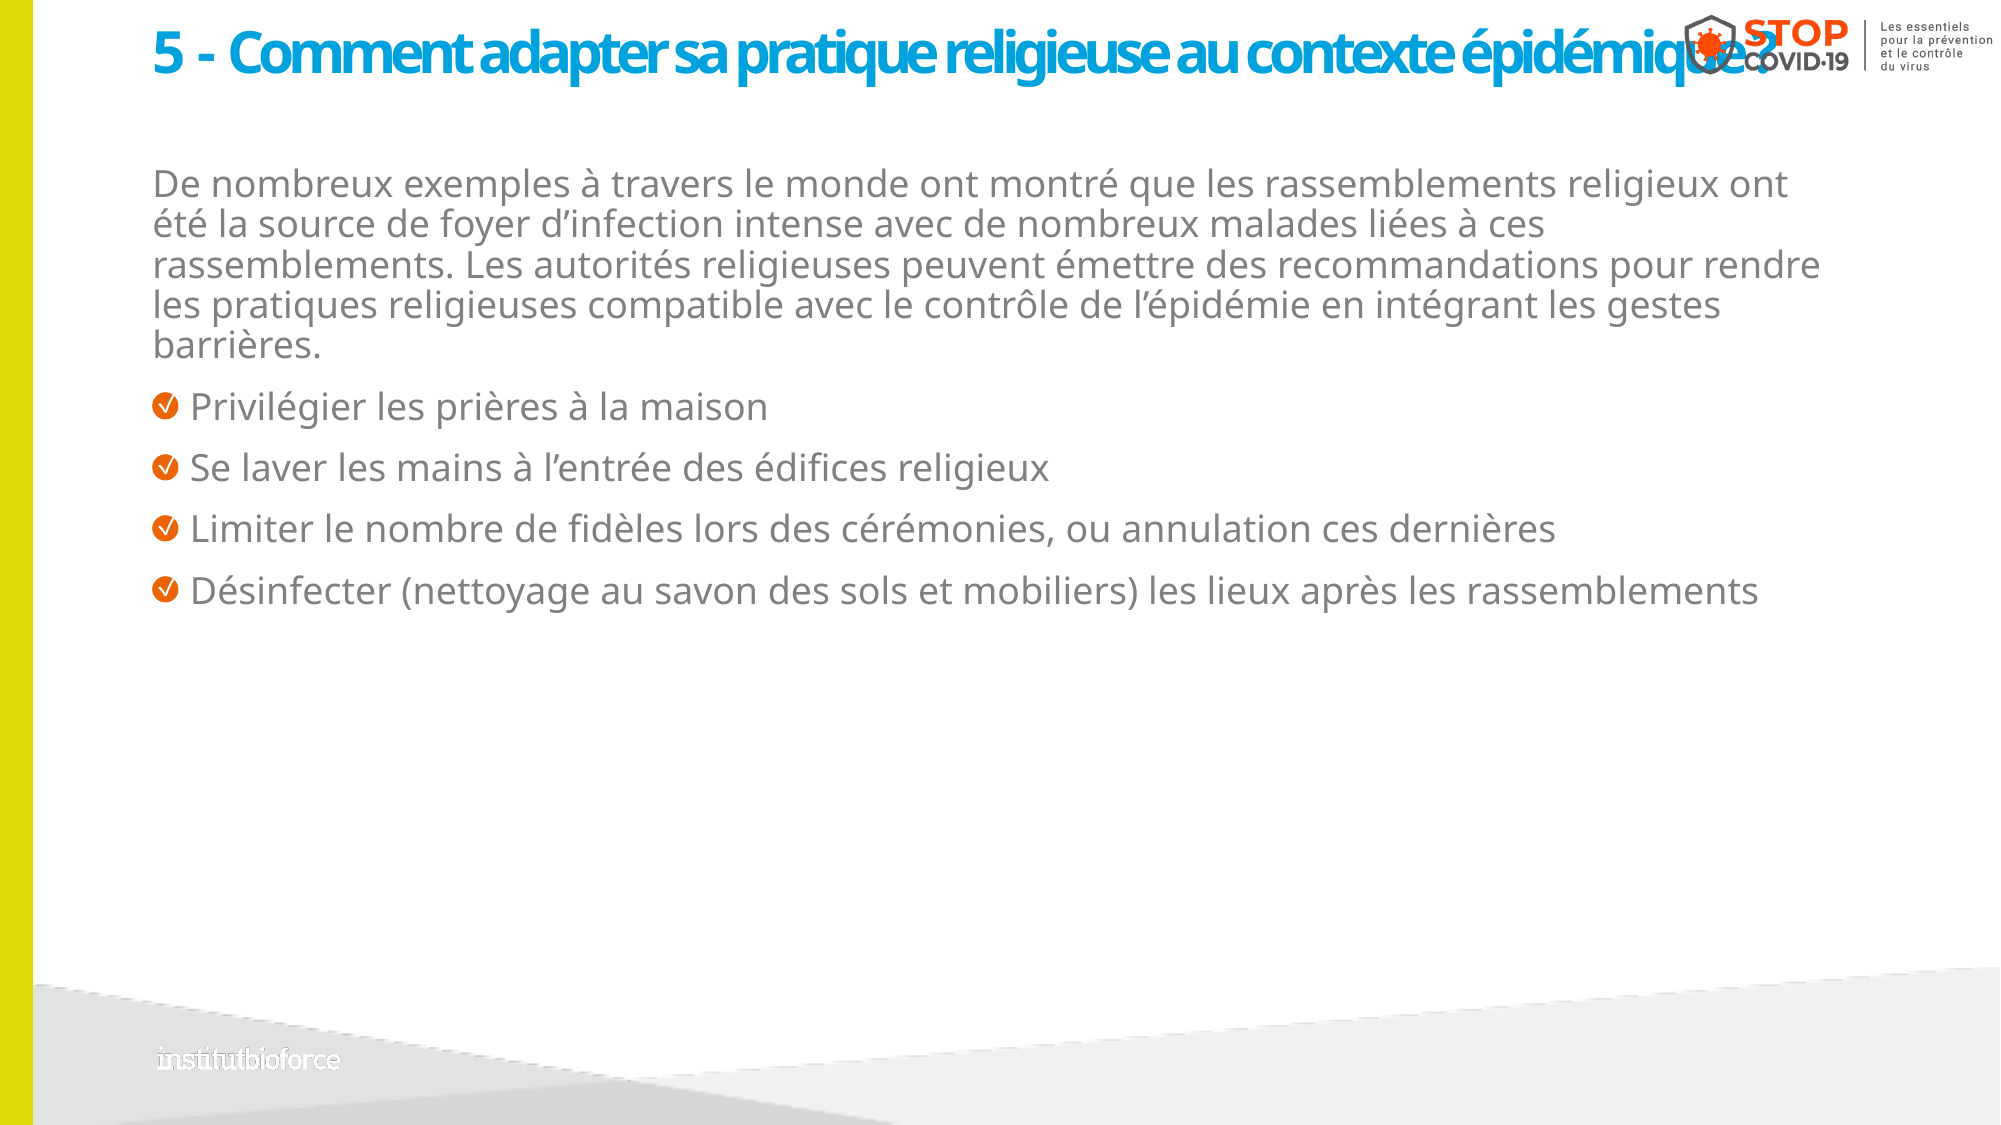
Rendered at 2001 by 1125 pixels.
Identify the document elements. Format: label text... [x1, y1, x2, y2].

picture [152, 454, 179, 481]
list De nombreux exemples à travers le monde ont montré que les rassemblements religieux ont été la source de foyer d’infection intense avec de nombreux malades liées à ces rassemblements. Les autorités religieuses peuvent émettre des recommandations pour rendre les pratiques religieuses compatible avec le contrôle de l’épidémie en intégrant les gestes barrières. Privilégier les prières à la maison Se laver les mains à l’entrée des édifices religieux Limiter le nombre de fidèles lors des cérémonies, ou annulation ces dernières Désinfecter (nettoyage au savon des sols et mobiliers) les lieux après les rassemblements [137, 157, 1863, 851]
title 5 - Comment adapter sa pratique religieuse au contexte épidémique ? [137, 16, 1863, 123]
picture [152, 515, 179, 542]
picture [152, 576, 179, 603]
picture [0, 0, 2000, 1125]
picture [1678, 0, 2000, 87]
picture [152, 392, 179, 420]
